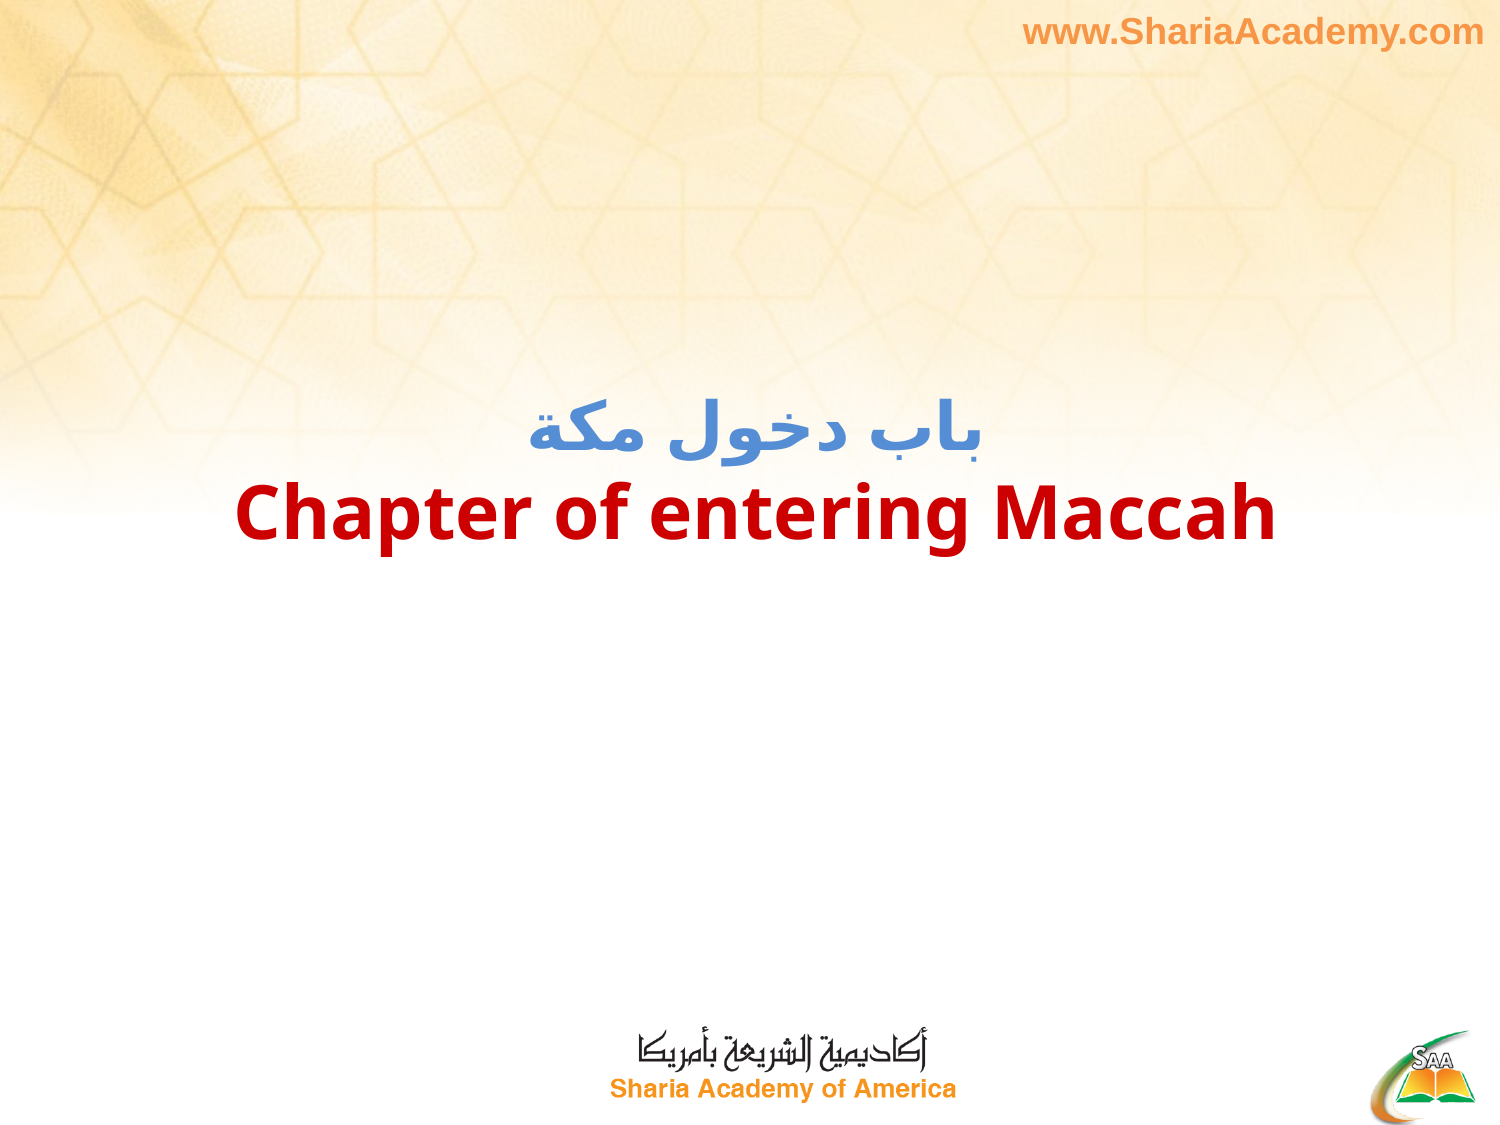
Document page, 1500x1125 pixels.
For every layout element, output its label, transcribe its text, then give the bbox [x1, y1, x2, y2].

picture [0, 0, 1500, 374]
title باب دخول مكة Chapter of entering Maccah [0, 374, 1500, 563]
picture [600, 1024, 966, 1112]
picture [1337, 1028, 1500, 1125]
